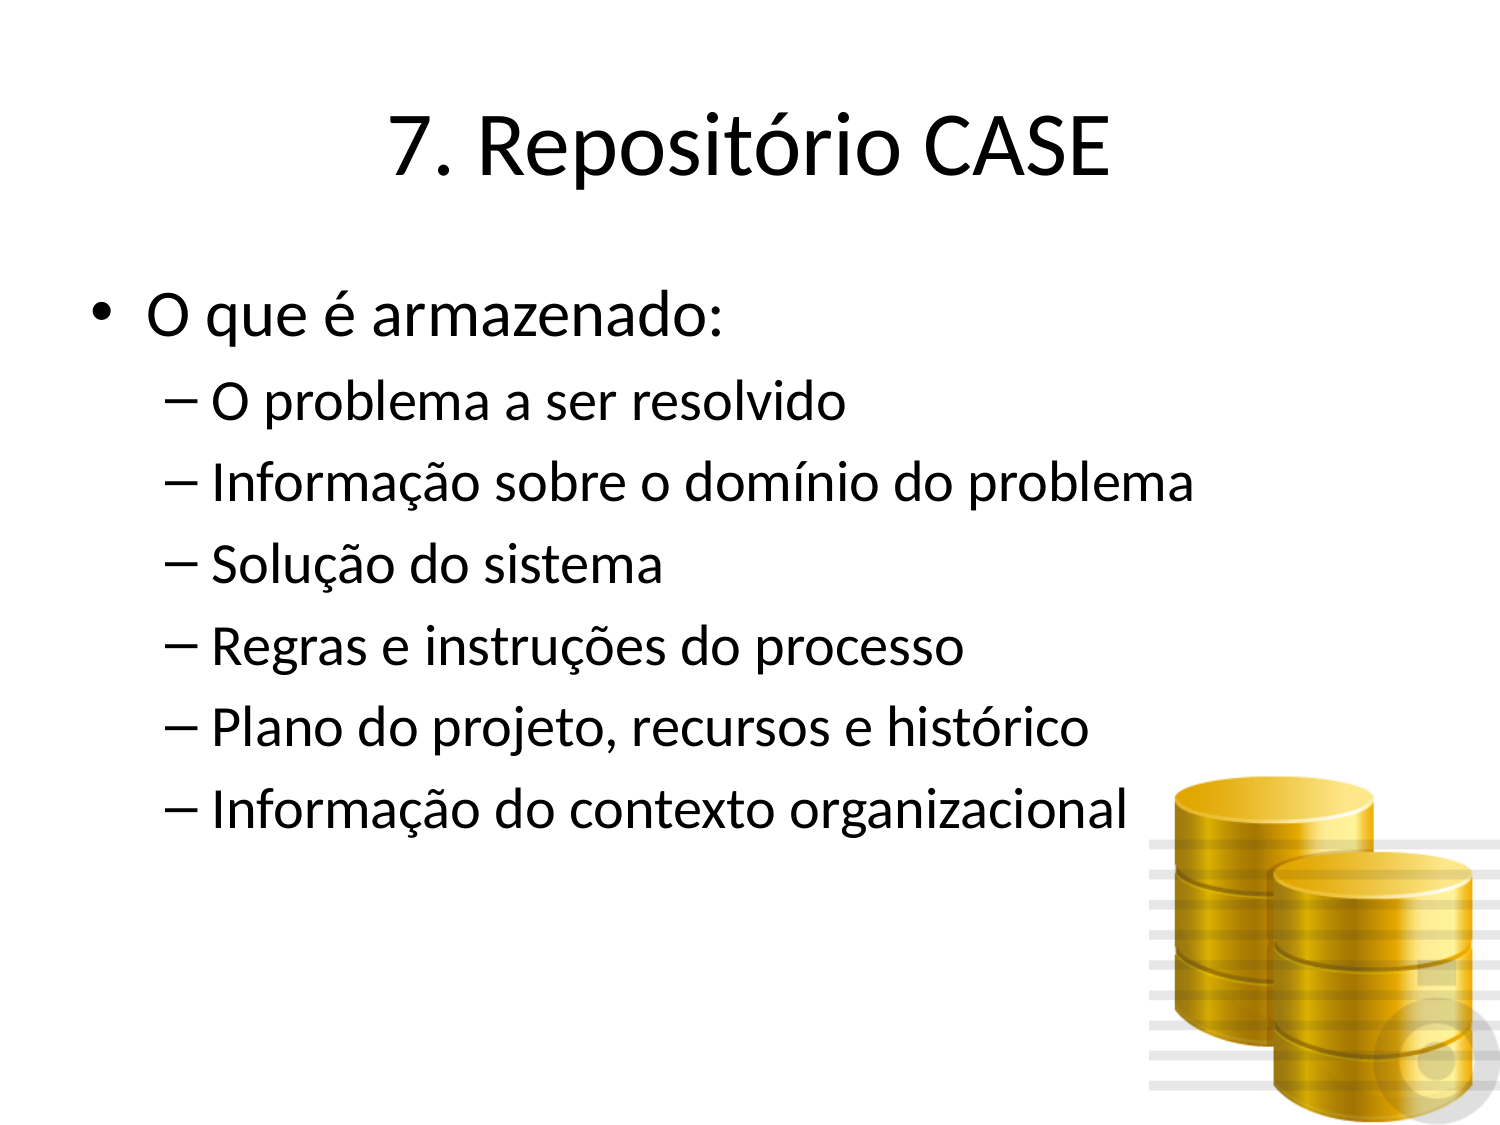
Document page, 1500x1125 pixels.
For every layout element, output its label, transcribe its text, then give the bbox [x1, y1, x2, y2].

list O que é armazenado: O problema a ser resolvido Informação sobre o domínio do problema Solução do sistema Regras e instruções do processo Plano do projeto, recursos e histórico Informação do contexto organizacional [75, 262, 1425, 1005]
title 7. Repositório CASE [75, 45, 1425, 233]
picture [1149, 774, 1500, 1125]
